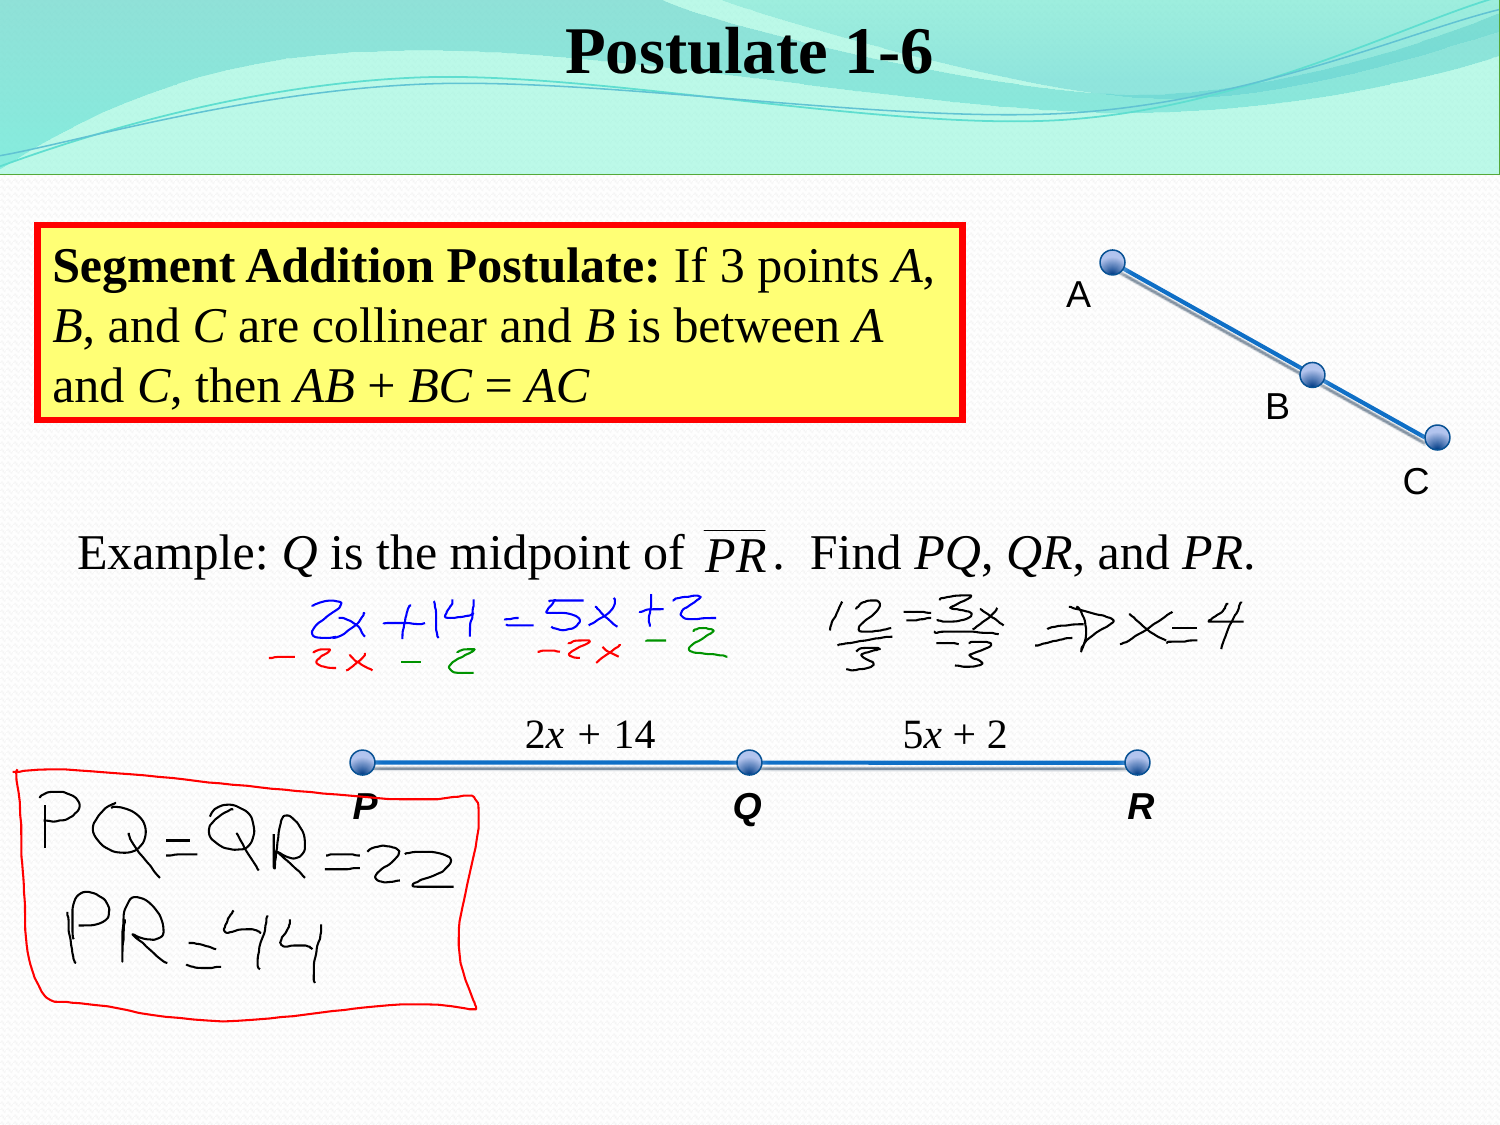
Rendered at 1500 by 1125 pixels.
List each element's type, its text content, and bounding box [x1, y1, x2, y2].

text_box Segment Addition Postulate: If 3 points A, B, and C are collinear and B is between A and C, then AB + BC = AC [37, 224, 963, 420]
text_box [1099, 249, 1126, 266]
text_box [1112, 262, 1426, 438]
text_box C [1387, 449, 1445, 510]
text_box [699, 524, 771, 578]
text_box Postulate 1-6 [0, 0, 1500, 175]
text_box A [1051, 262, 1107, 323]
text_box [1428, 424, 1451, 449]
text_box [12, 593, 1244, 1022]
text_box Example: Q is the midpoint of . Find PQ, QR, and PR. [62, 512, 1425, 588]
